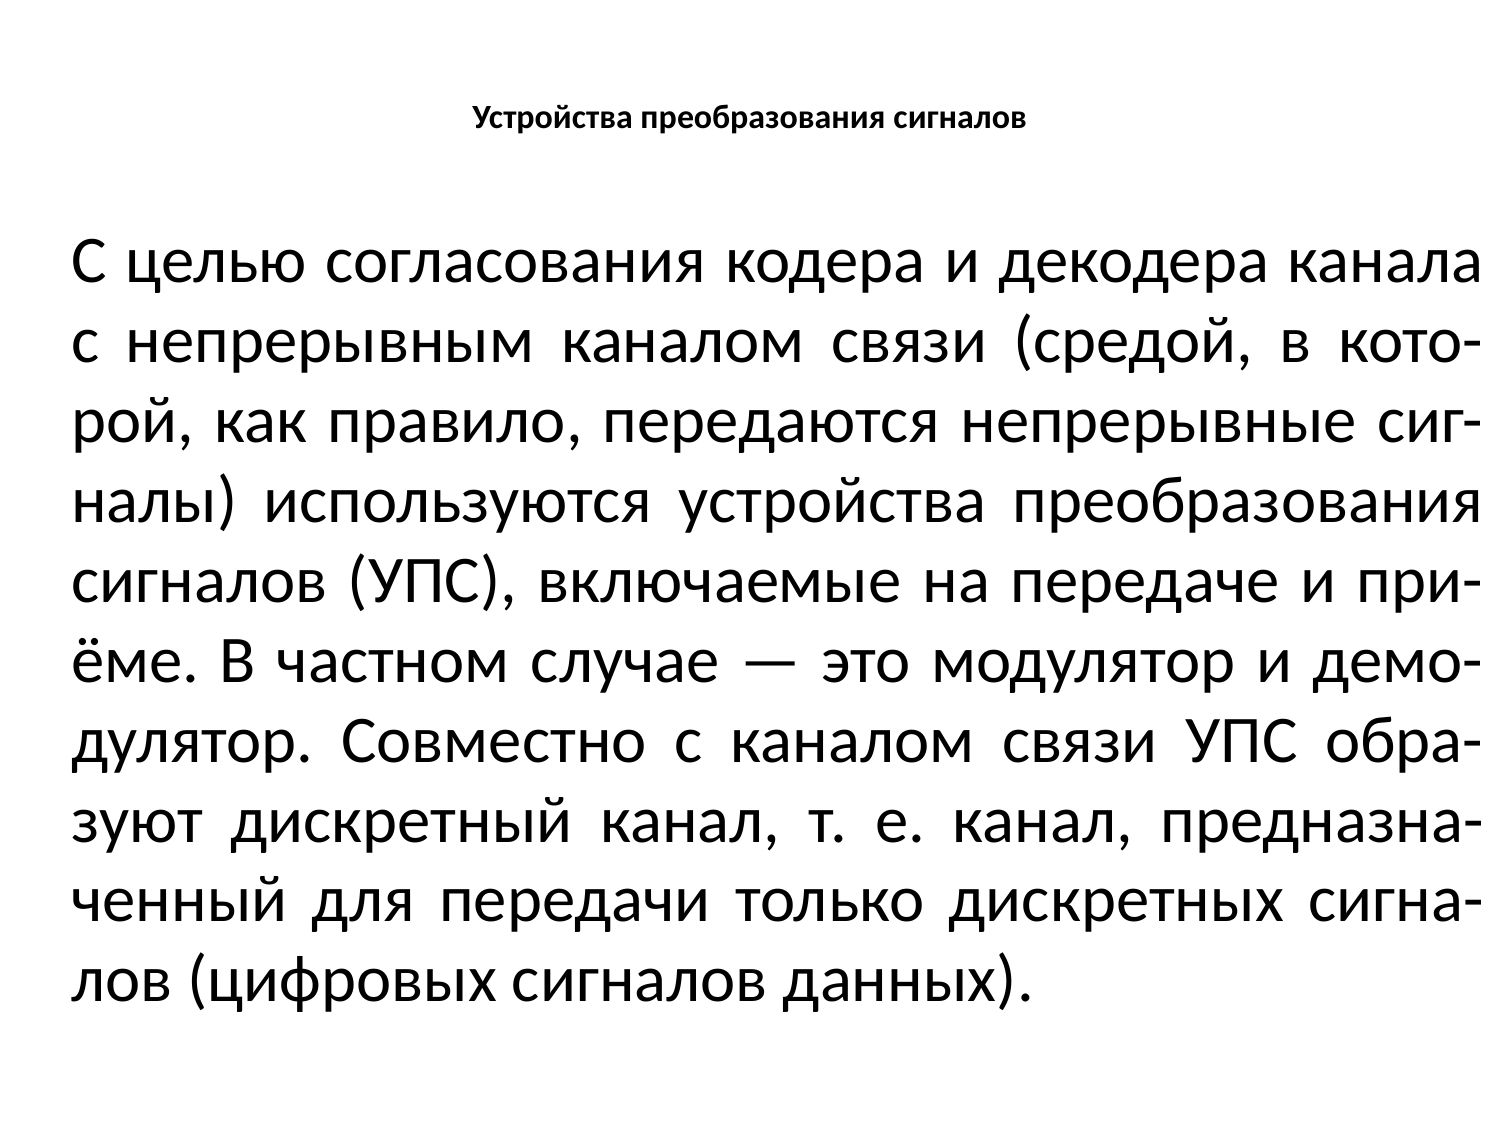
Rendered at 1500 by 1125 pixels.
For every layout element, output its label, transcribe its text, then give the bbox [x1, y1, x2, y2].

title Устройства преобразования сигналов [75, 45, 1425, 185]
list С целью согласования кодера и декодера канала с непрерывным каналом связи (средой, в кото- рой, как правило, передаются непрерывные сиг- налы) используются устройства преобразования сигналов (УПС), включаемые на передаче и при- ёме. В частном случае — это модулятор и демо- дулятор. Совместно с каналом связи УПС обра- зуют дискретный канал, т. е. канал, предназна- ченный для передачи только дискретных сигна- лов (цифровых сигналов данных). [0, 208, 1500, 1125]
